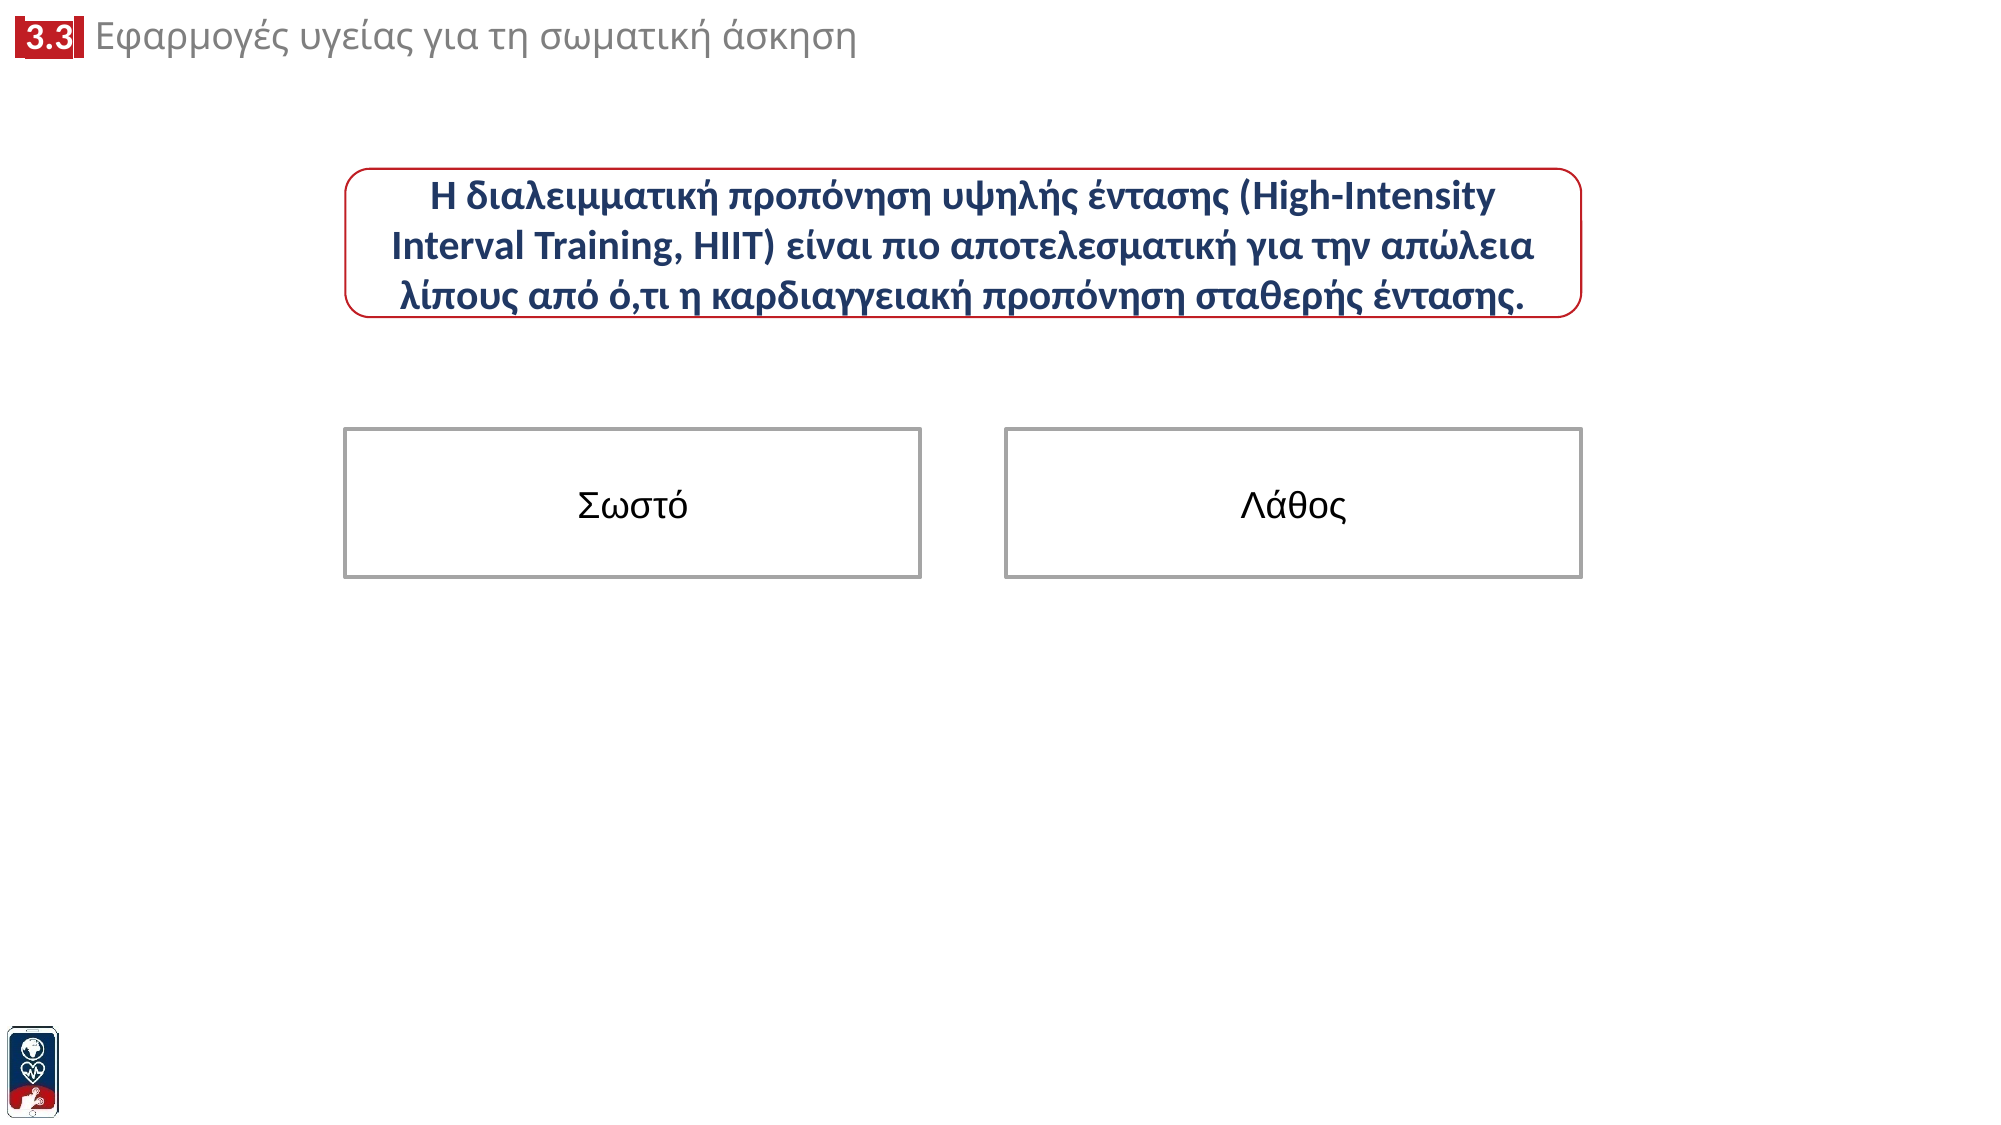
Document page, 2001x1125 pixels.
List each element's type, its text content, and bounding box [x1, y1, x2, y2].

text_box Λάθος [1004, 427, 1583, 579]
picture [7, 1026, 59, 1118]
text_box Σωστό [343, 427, 922, 579]
text_box Η διαλειμματική προπόνηση υψηλής έντασης (High-Intensity Interval Training, HIIT) είναι πιο αποτελεσματική για την απώλεια λίπους από ό,τι η καρδιαγγειακή προπόνηση σταθερής έντασης. [345, 168, 1582, 318]
